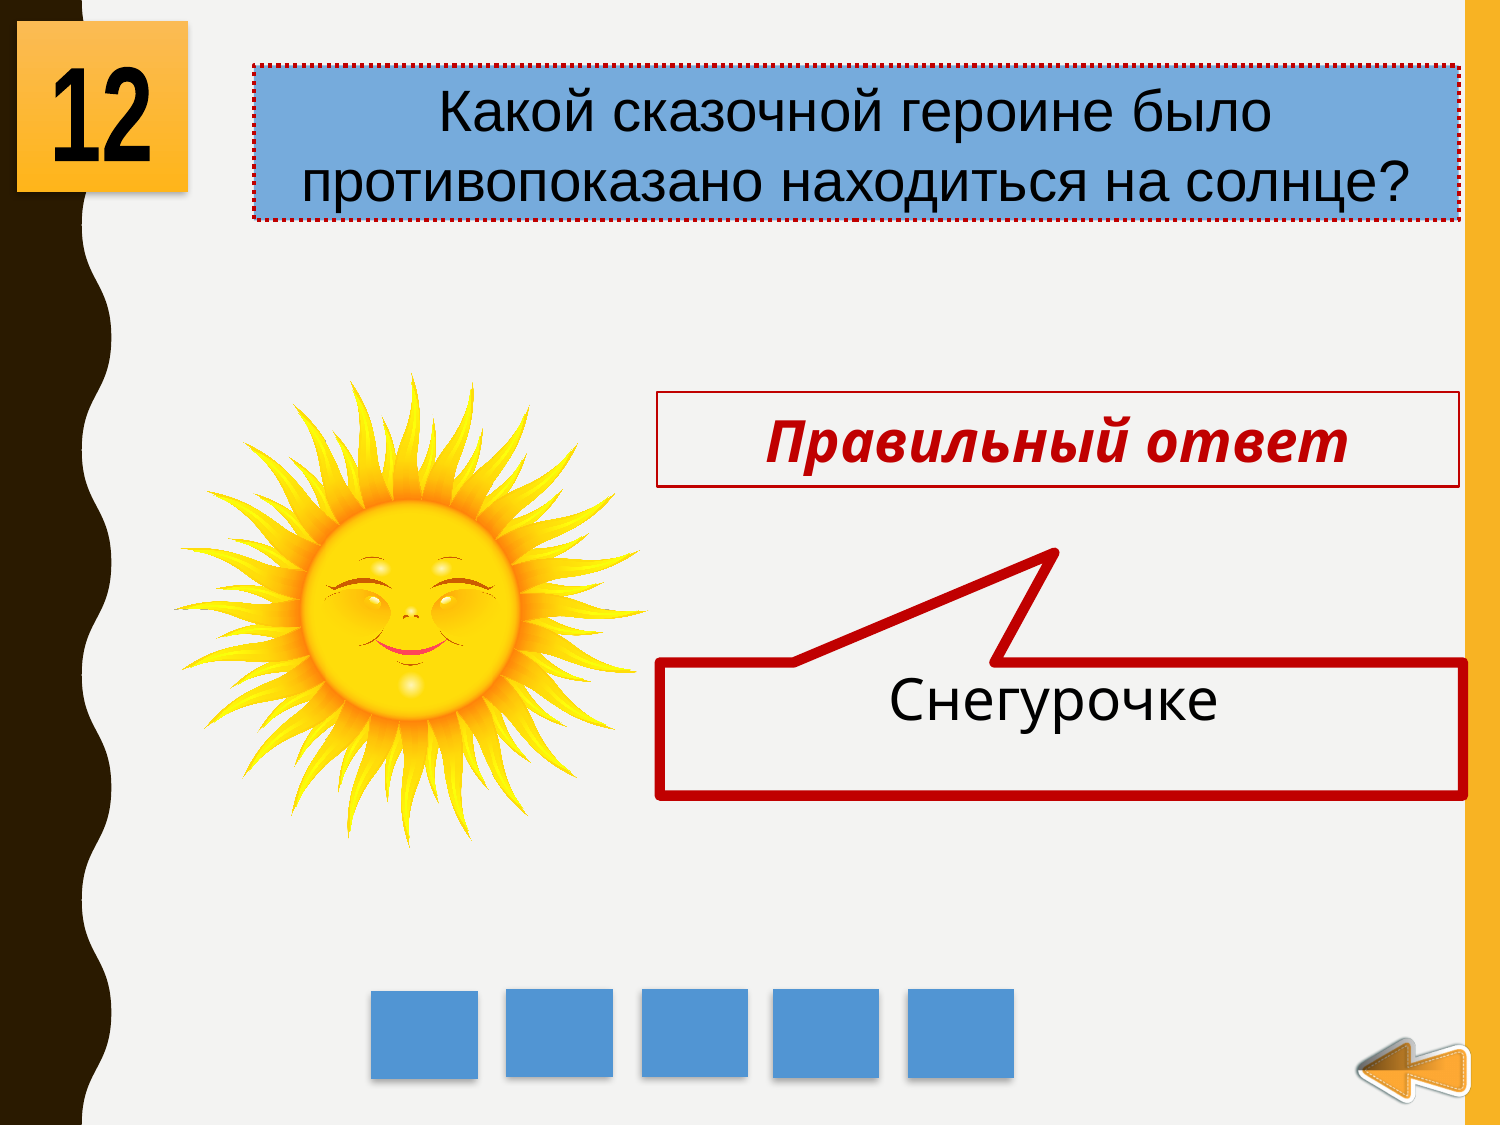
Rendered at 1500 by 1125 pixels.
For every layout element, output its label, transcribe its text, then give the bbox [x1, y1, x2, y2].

text_box [907, 989, 1015, 1078]
text_box [371, 990, 478, 1080]
text_box [772, 989, 879, 1078]
text_box [641, 988, 749, 1077]
picture [159, 361, 660, 858]
text_box Снегурочке [660, 551, 1465, 797]
text_box Какой сказочной героине было противопоказано находиться на солнце? [253, 65, 1459, 221]
picture [1352, 1036, 1472, 1106]
text_box [506, 988, 613, 1077]
text_box [16, 20, 188, 193]
text_box Правильный ответ [660, 391, 1460, 488]
